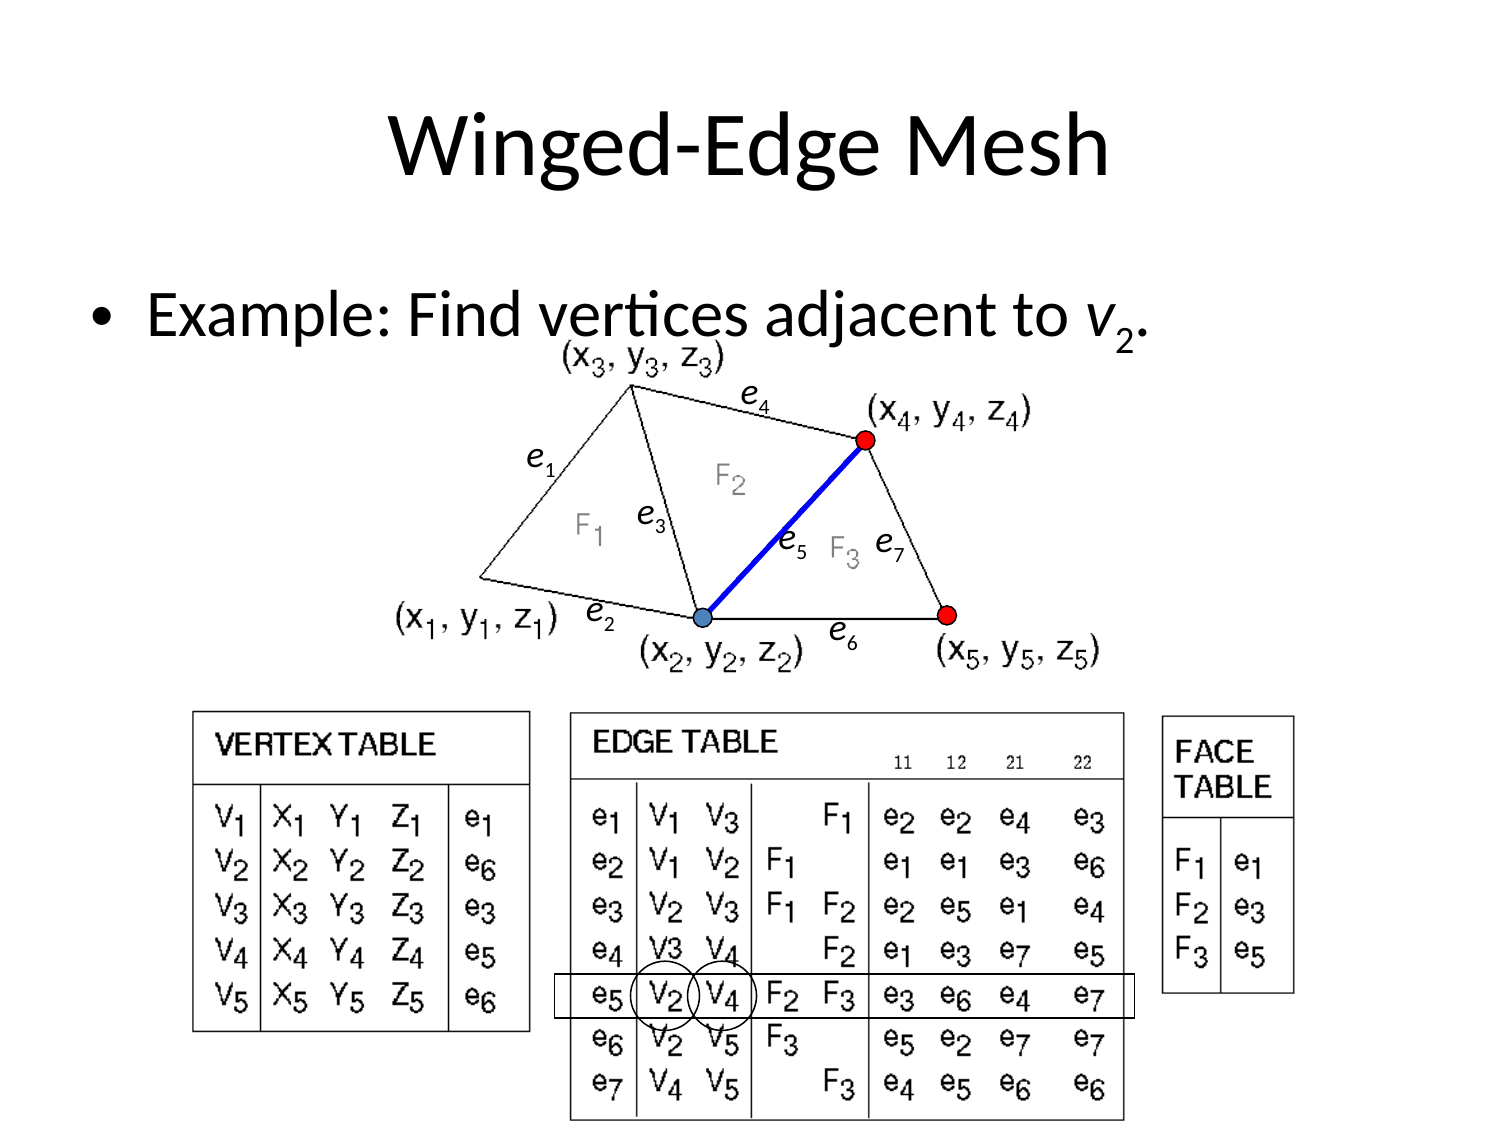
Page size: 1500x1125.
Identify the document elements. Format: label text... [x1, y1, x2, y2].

picture [187, 706, 540, 1039]
picture [371, 318, 1122, 702]
picture [562, 707, 1130, 1125]
picture [1158, 713, 1301, 999]
list Example: Find vertices adjacent to v2. [75, 262, 1425, 1005]
title Winged-Edge Mesh [75, 45, 1425, 233]
